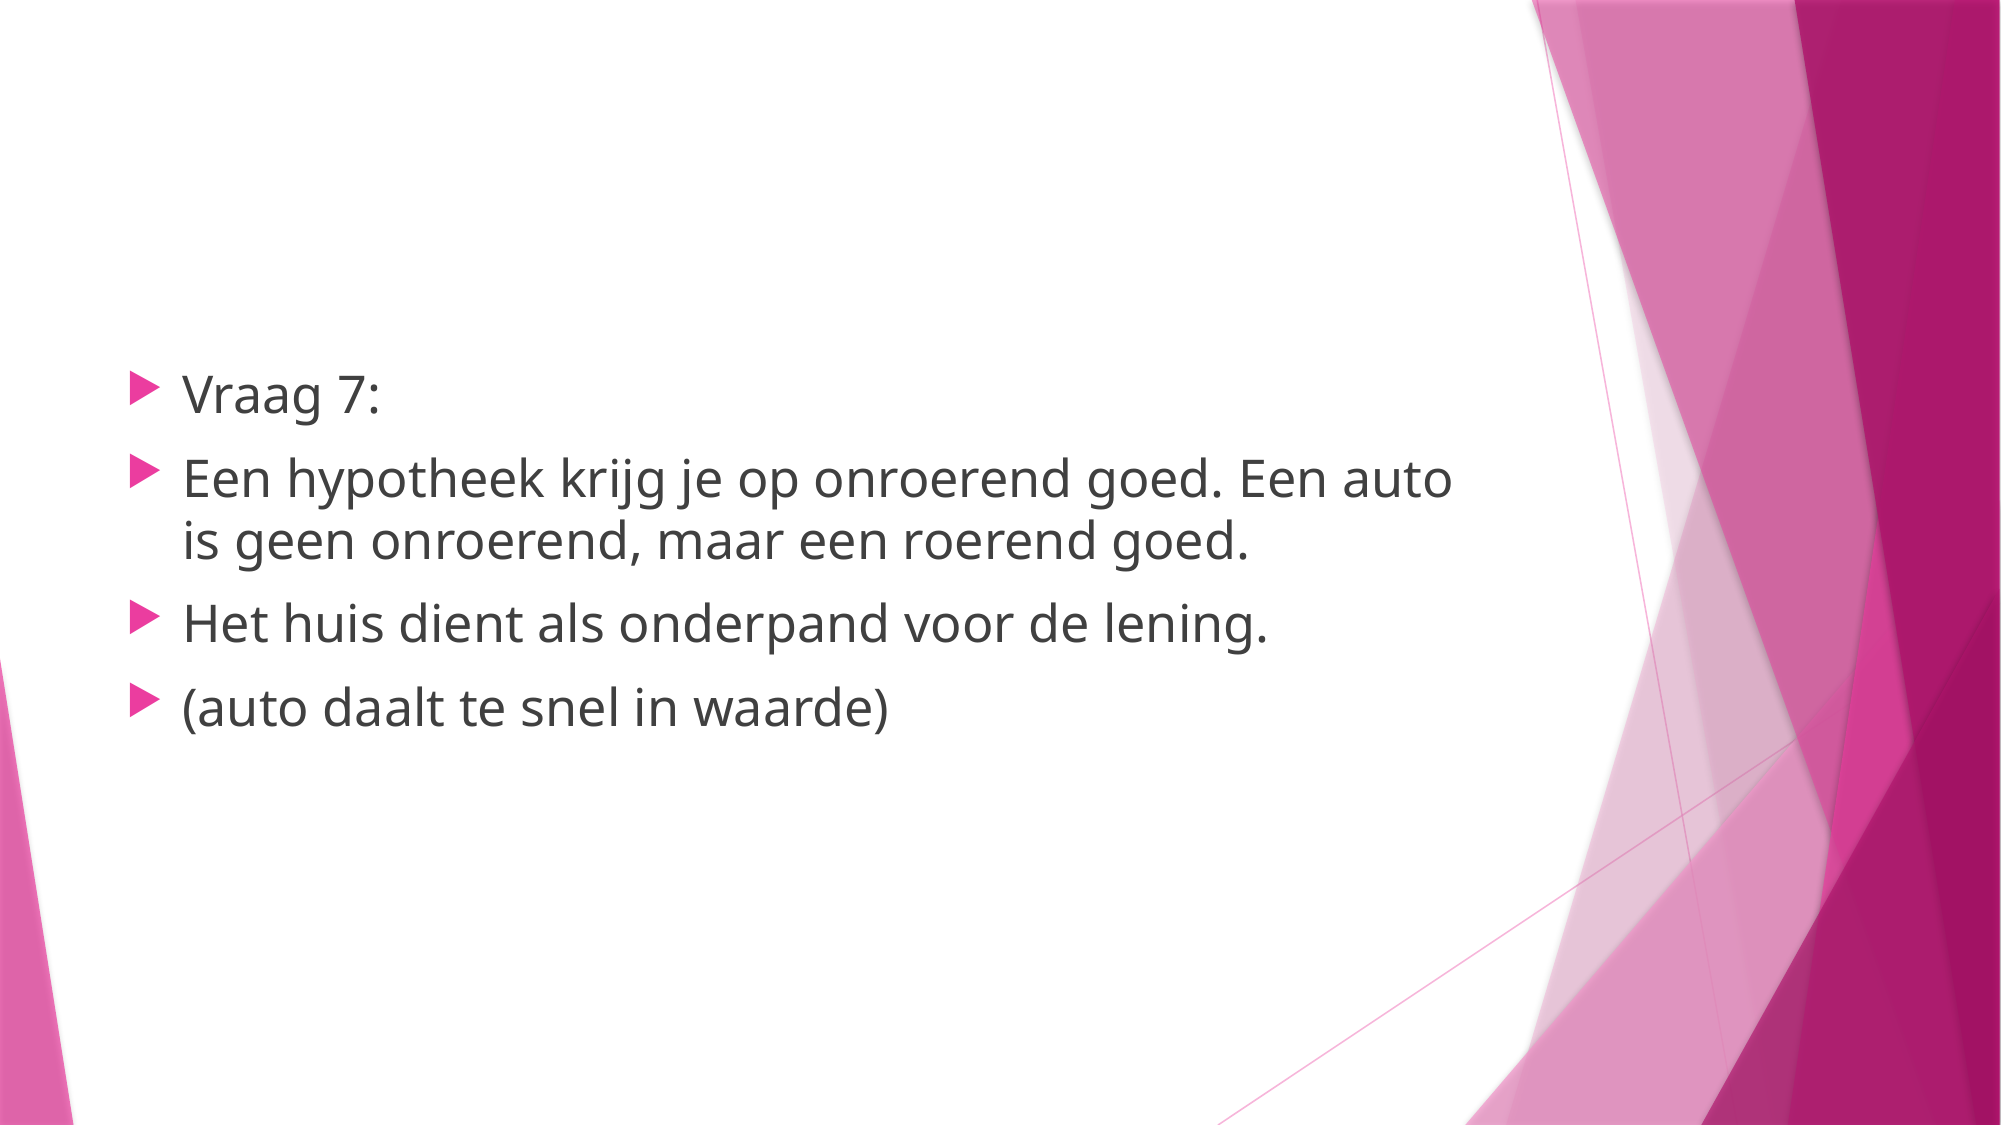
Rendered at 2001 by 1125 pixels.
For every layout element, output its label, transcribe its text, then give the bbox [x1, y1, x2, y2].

list Vraag 7: Een hypotheek krijg je op onroerend goed. Een auto is geen onroerend, maar een roerend goed. Het huis dient als onderpand voor de lening. (auto daalt te snel in waarde) [111, 354, 1522, 992]
